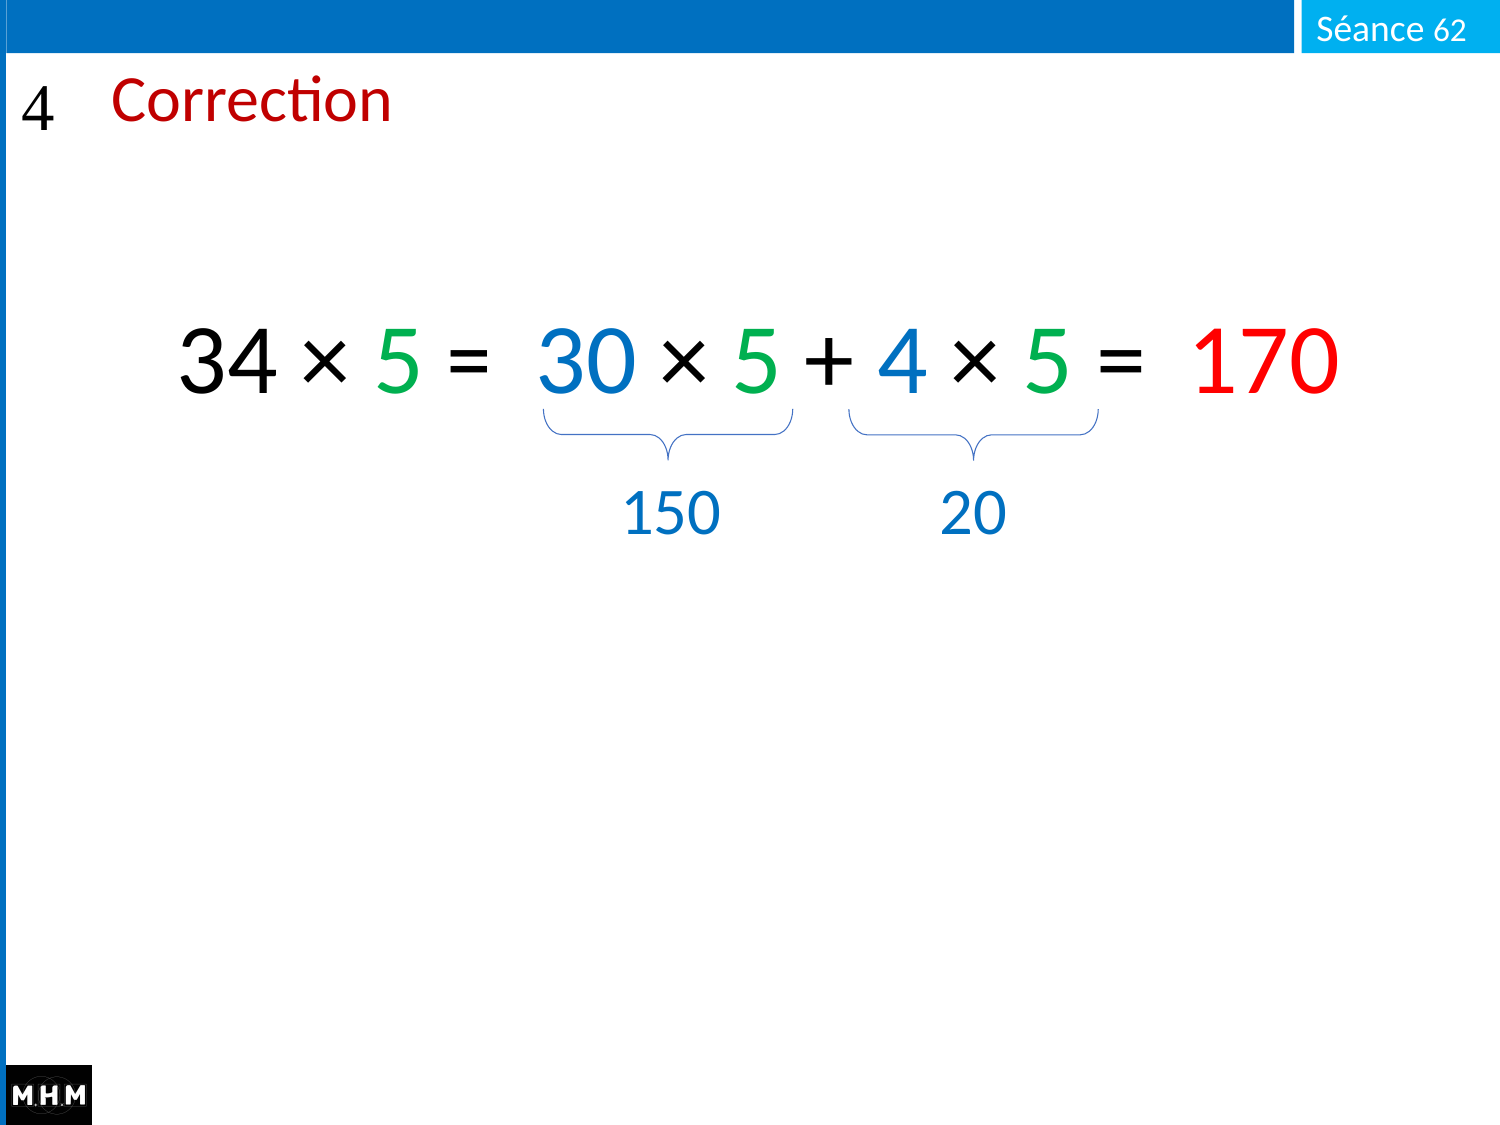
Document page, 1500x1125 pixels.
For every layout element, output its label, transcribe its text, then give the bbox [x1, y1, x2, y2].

text_box 30 × 5 + 4 × 5 = … [487, 286, 1154, 421]
text_box 34 × 5 = … [96, 286, 487, 421]
picture [6, 1065, 92, 1125]
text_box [543, 408, 793, 557]
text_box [848, 409, 1099, 557]
title Correction [96, 57, 1391, 144]
text_box 170 [1154, 286, 1374, 421]
